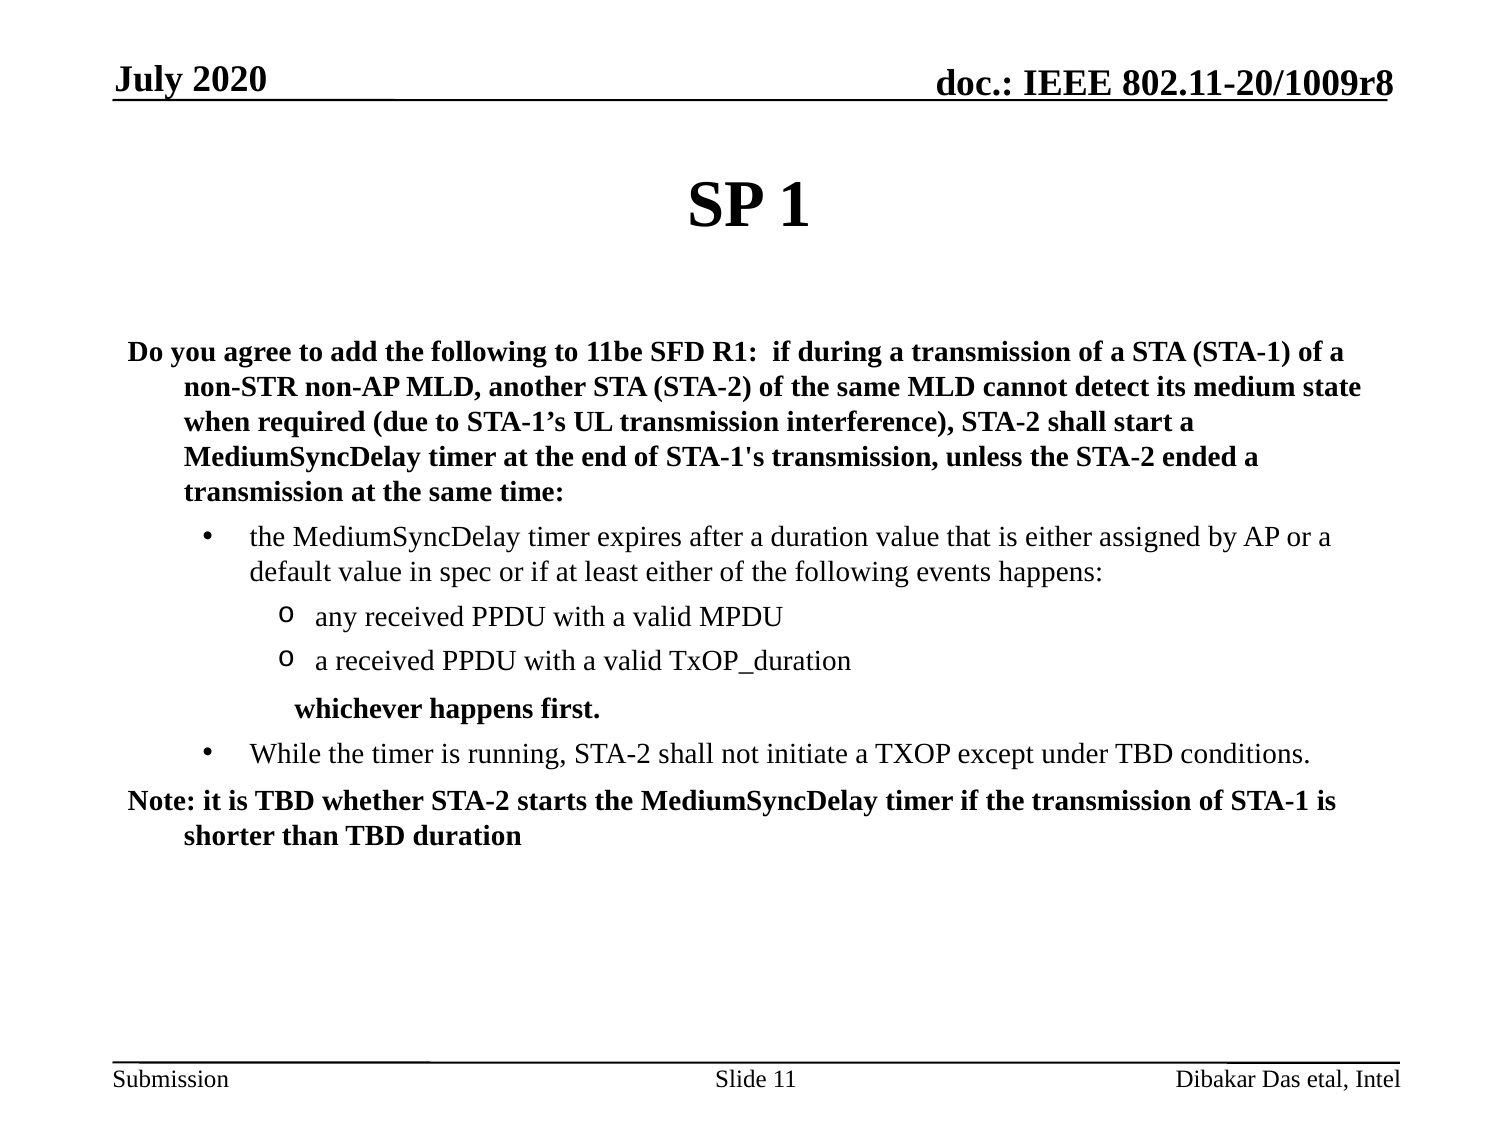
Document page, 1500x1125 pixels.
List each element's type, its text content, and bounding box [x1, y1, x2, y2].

list Do you agree to add the following to 11be SFD R1: if during a transmission of a STA (STA-1) of a non-STR non-AP MLD, another STA (STA-2) of the same MLD cannot detect its medium state when required (due to STA-1’s UL transmission interference), STA-2 shall start a MediumSyncDelay timer at the end of STA-1's transmission, unless the STA-2 ended a transmission at the same time: the MediumSyncDelay timer expires after a duration value that is either assigned by AP or a default value in spec or if at least either of the following events happens: any received PPDU with a valid MPDU a received PPDU with a valid TxOP_duration whichever happens first. While the timer is running, STA-2 shall not initiate a TXOP except under TBD conditions. Note: it is TBD whether STA-2 starts the MediumSyncDelay timer if the transmission of STA-1 is shorter than TBD duration [112, 324, 1388, 1000]
footer Dibakar Das etal, Intel [878, 1061, 1402, 1093]
slide_number Slide 11 [712, 1061, 800, 1123]
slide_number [114, 54, 423, 100]
title SP 1 [112, 112, 1388, 288]
